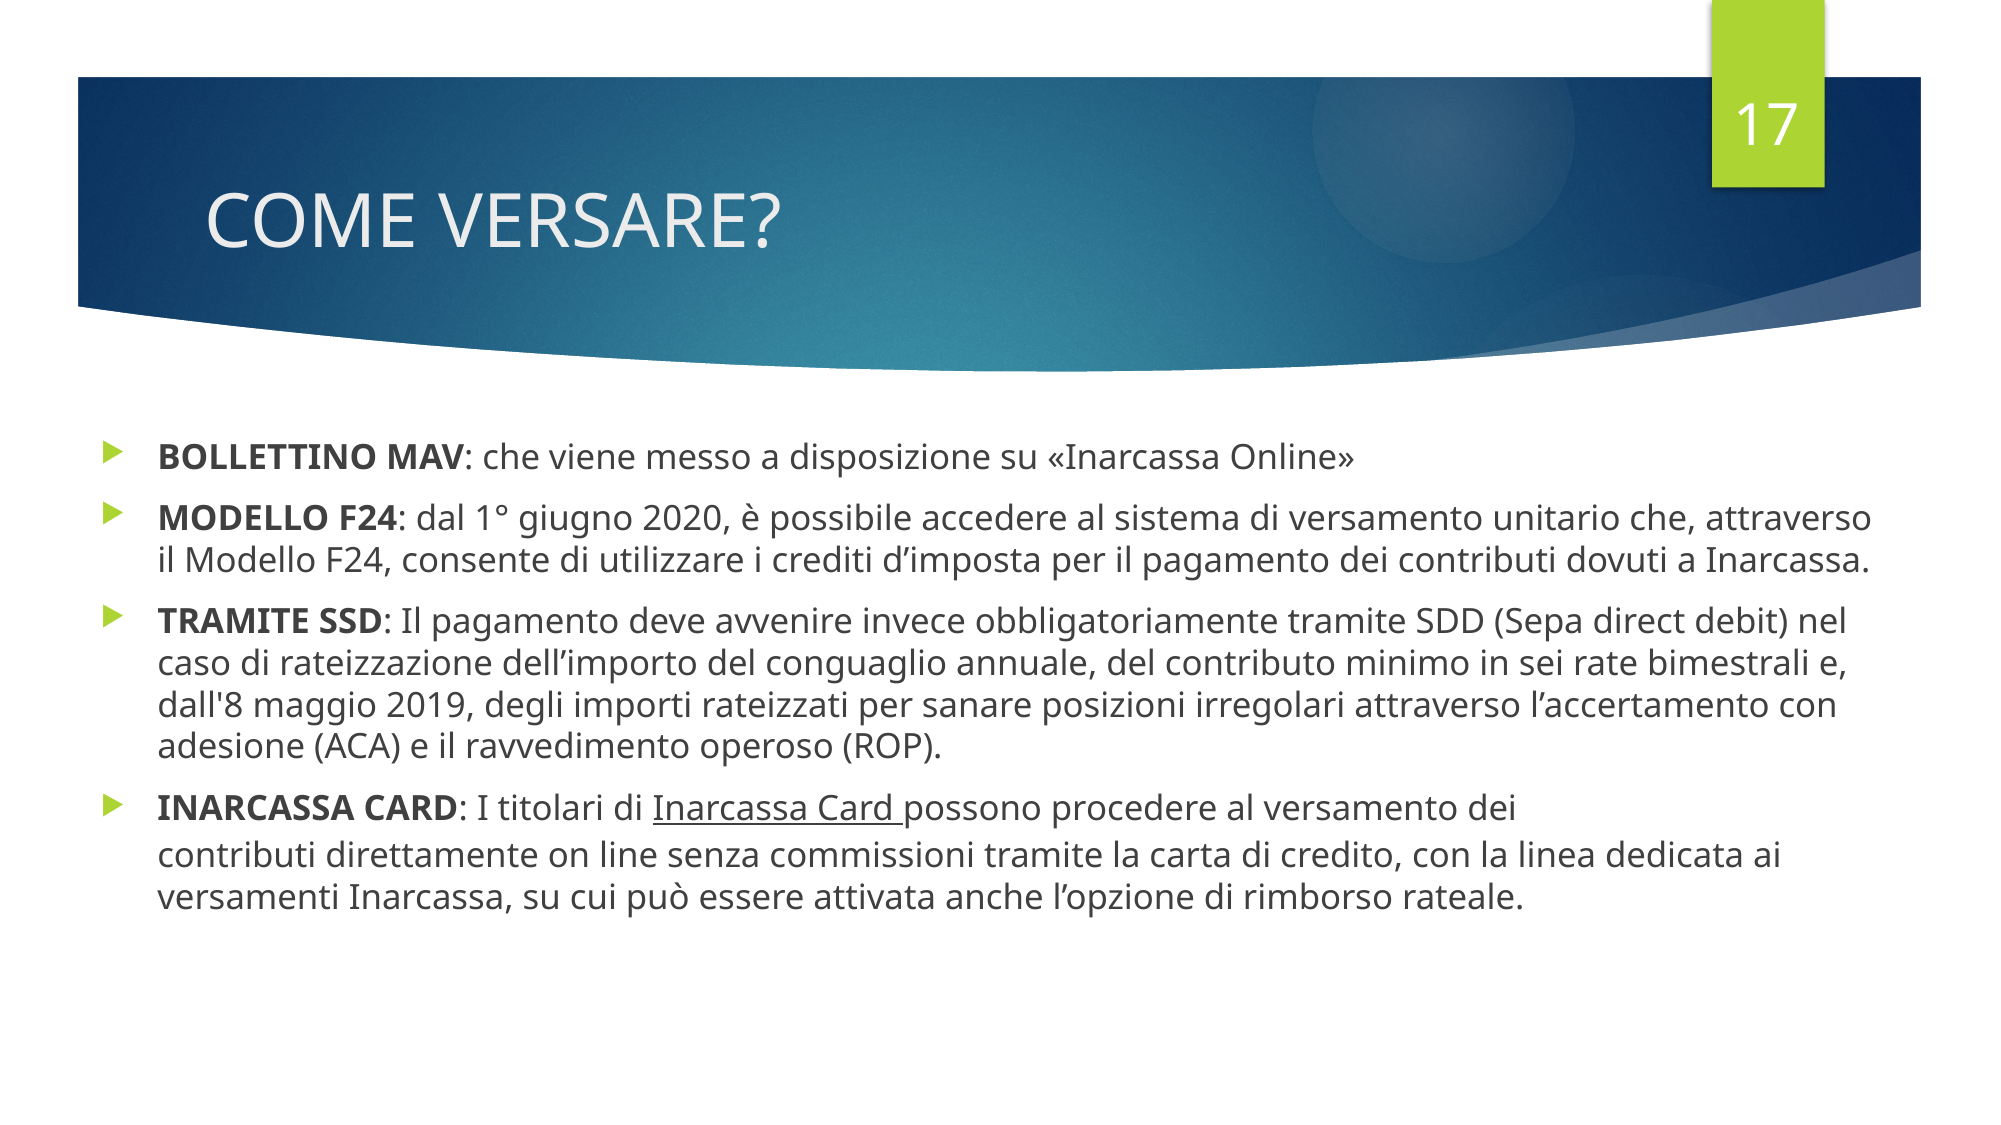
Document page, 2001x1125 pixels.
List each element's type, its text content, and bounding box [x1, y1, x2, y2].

list BOLLETTINO MAV: che viene messo a disposizione su «Inarcassa Online» MODELLO F24: dal 1° giugno 2020, è possibile accedere al sistema di versamento unitario che, attraverso il Modello F24, consente di utilizzare i crediti d’imposta per il pagamento dei contributi dovuti a Inarcassa. TRAMITE SSD: Il pagamento deve avvenire invece obbligatoriamente tramite SDD (Sepa direct debit) nel caso di rateizzazione dell’importo del conguaglio annuale, del contributo minimo in sei rate bimestrali e, dall'8 maggio 2019, degli importi rateizzati per sanare posizioni irregolari attraverso l’accertamento con adesione (ACA) e il ravvedimento operoso (ROP). INARCASSA CARD: I titolari di Inarcassa Card possono procedere al versamento dei contributi direttamente on line senza commissioni tramite la carta di credito, con la linea dedicata ai versamenti Inarcassa, su cui può essere attivata anche l’opzione di rimborso rateale. [85, 427, 1915, 988]
title COME VERSARE? [189, 159, 1627, 276]
slide_number 17 [1698, 48, 1836, 175]
